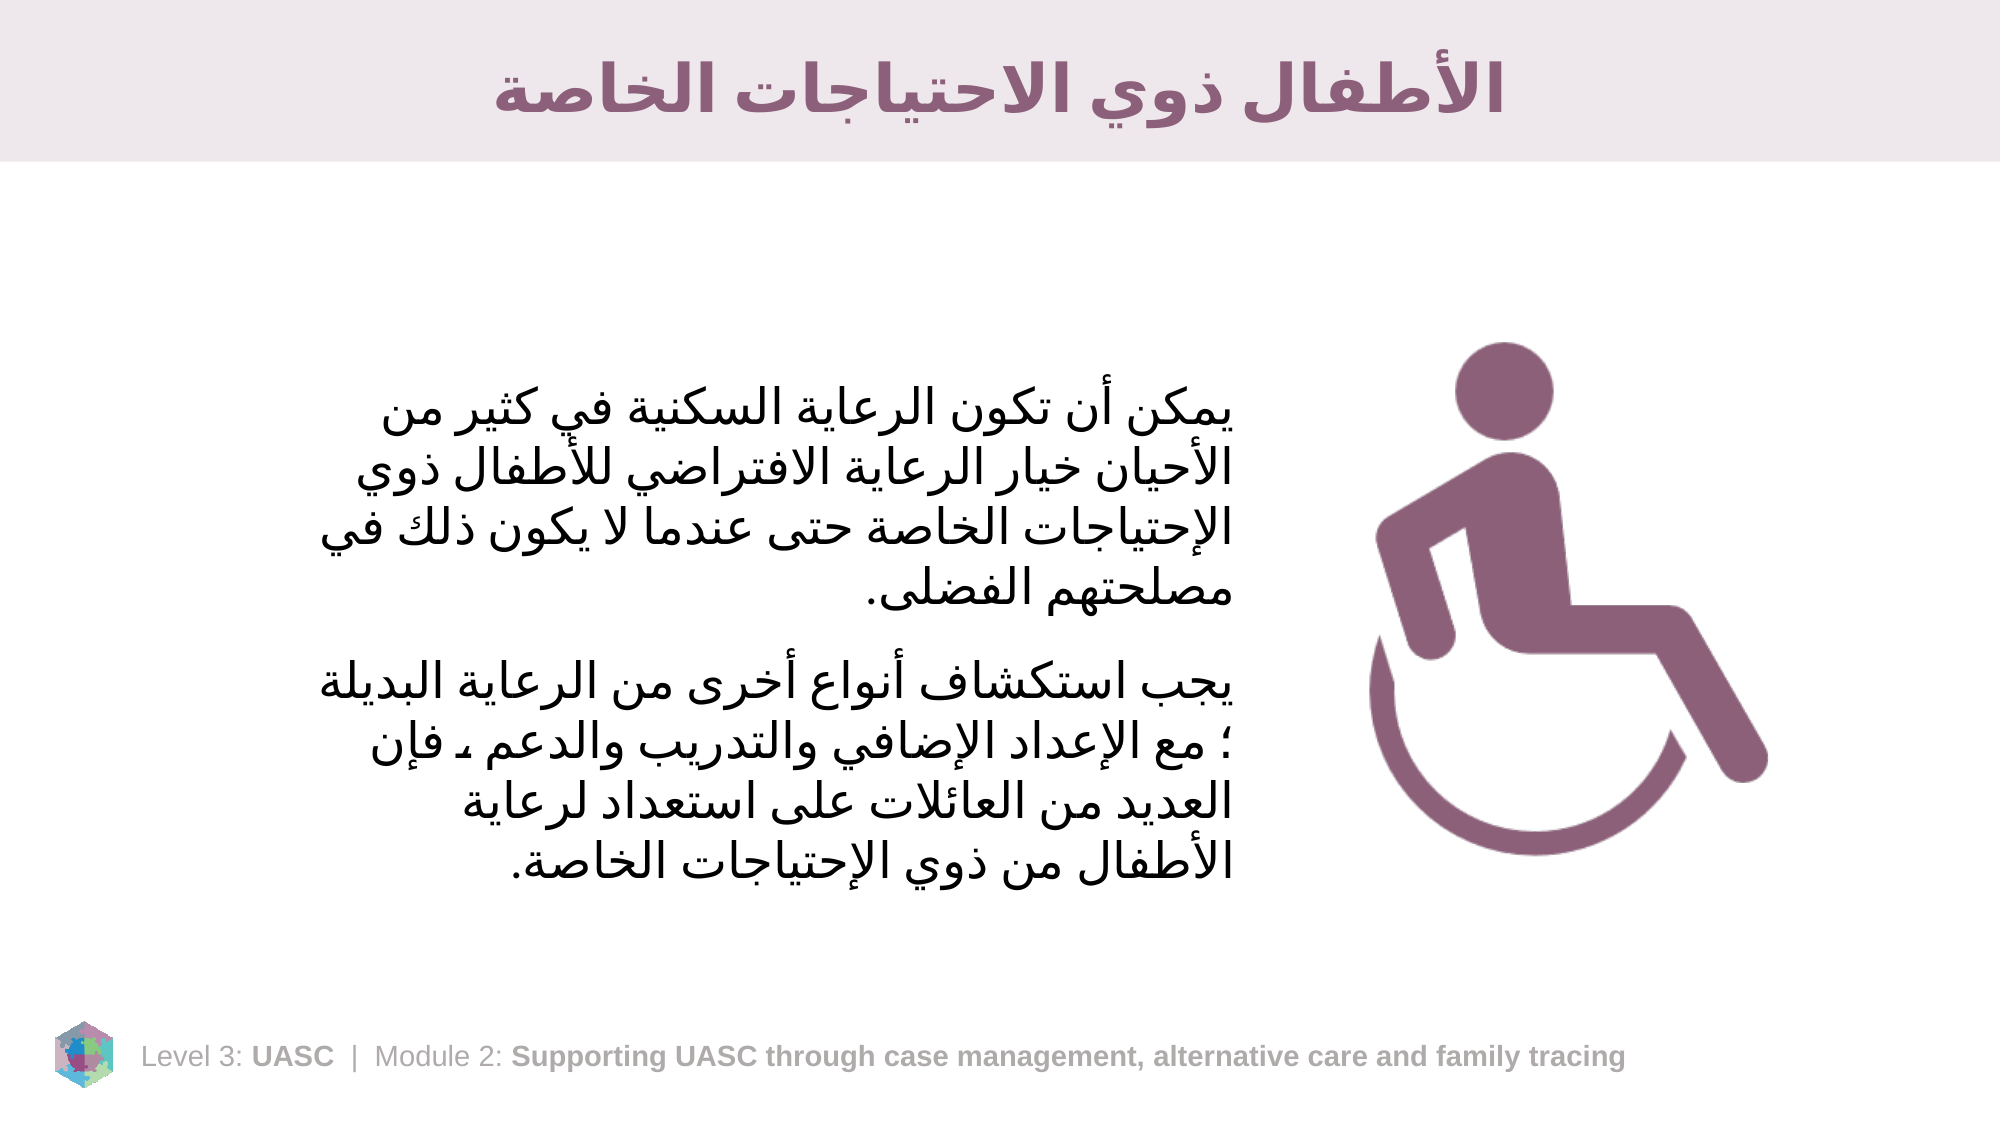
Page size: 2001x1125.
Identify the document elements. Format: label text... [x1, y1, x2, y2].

picture [1275, 305, 1863, 893]
title الأطفال ذوي الاحتياجات الخاصة [137, 19, 1863, 163]
picture [55, 1021, 113, 1088]
text_box يجب استكشاف أنواع أخرى من الرعاية البديلة ؛ مع الإعداد الإضافي والتدريب والدعم ، فإن العديد من العائلات على استعداد لرعاية الأطفال من ذوي الإحتياجات الخاصة. [298, 640, 1250, 896]
text_box يمكن أن تكون الرعاية السكنية في كثير من الأحيان خيار الرعاية الافتراضي للأطفال ذوي الإحتياجات الخاصة حتى عندما لا يكون ذلك في مصلحتهم الفضلى. [298, 366, 1250, 622]
